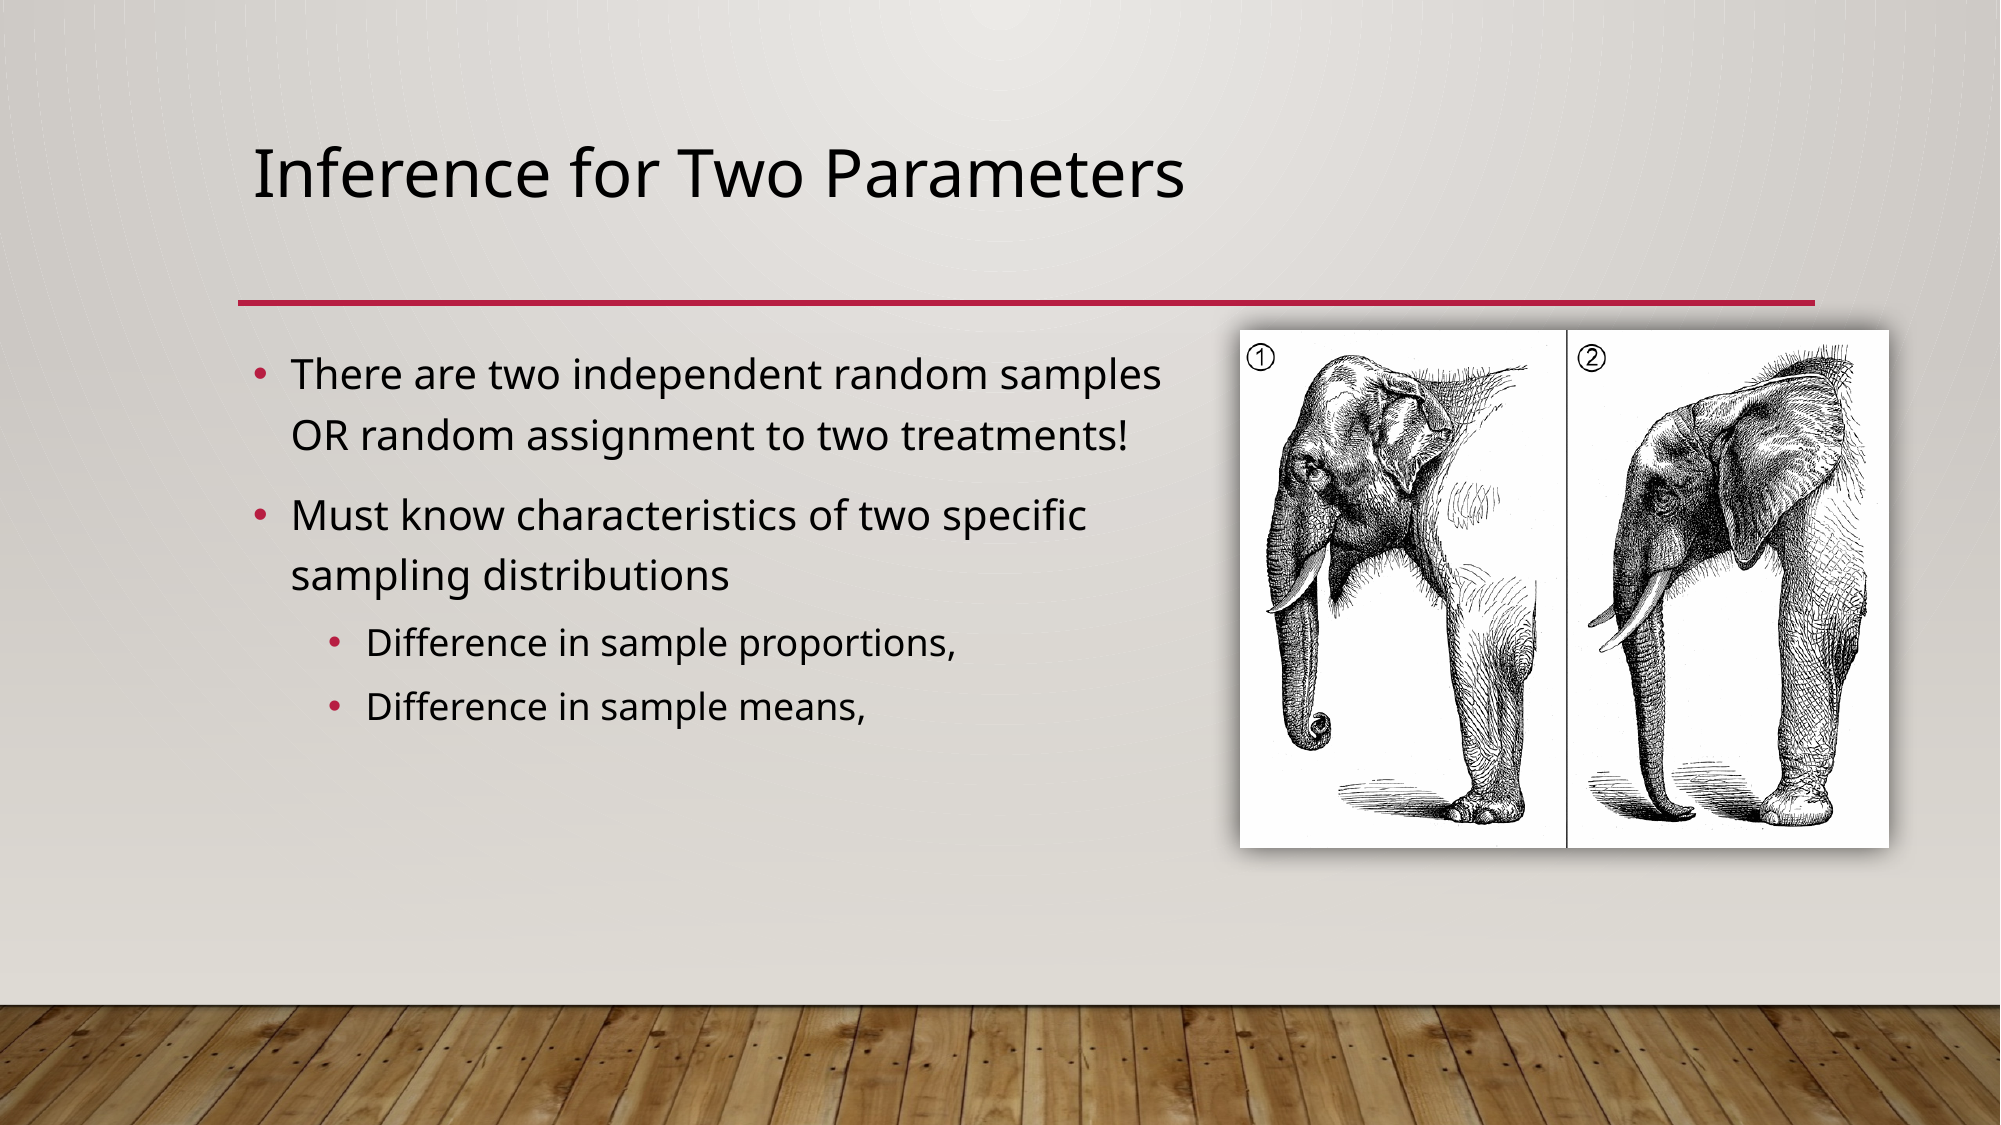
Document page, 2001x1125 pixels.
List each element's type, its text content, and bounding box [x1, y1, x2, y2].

picture [1240, 330, 1889, 848]
title Inference for Two Parameters [238, 131, 1814, 305]
picture [0, 1005, 2000, 1125]
